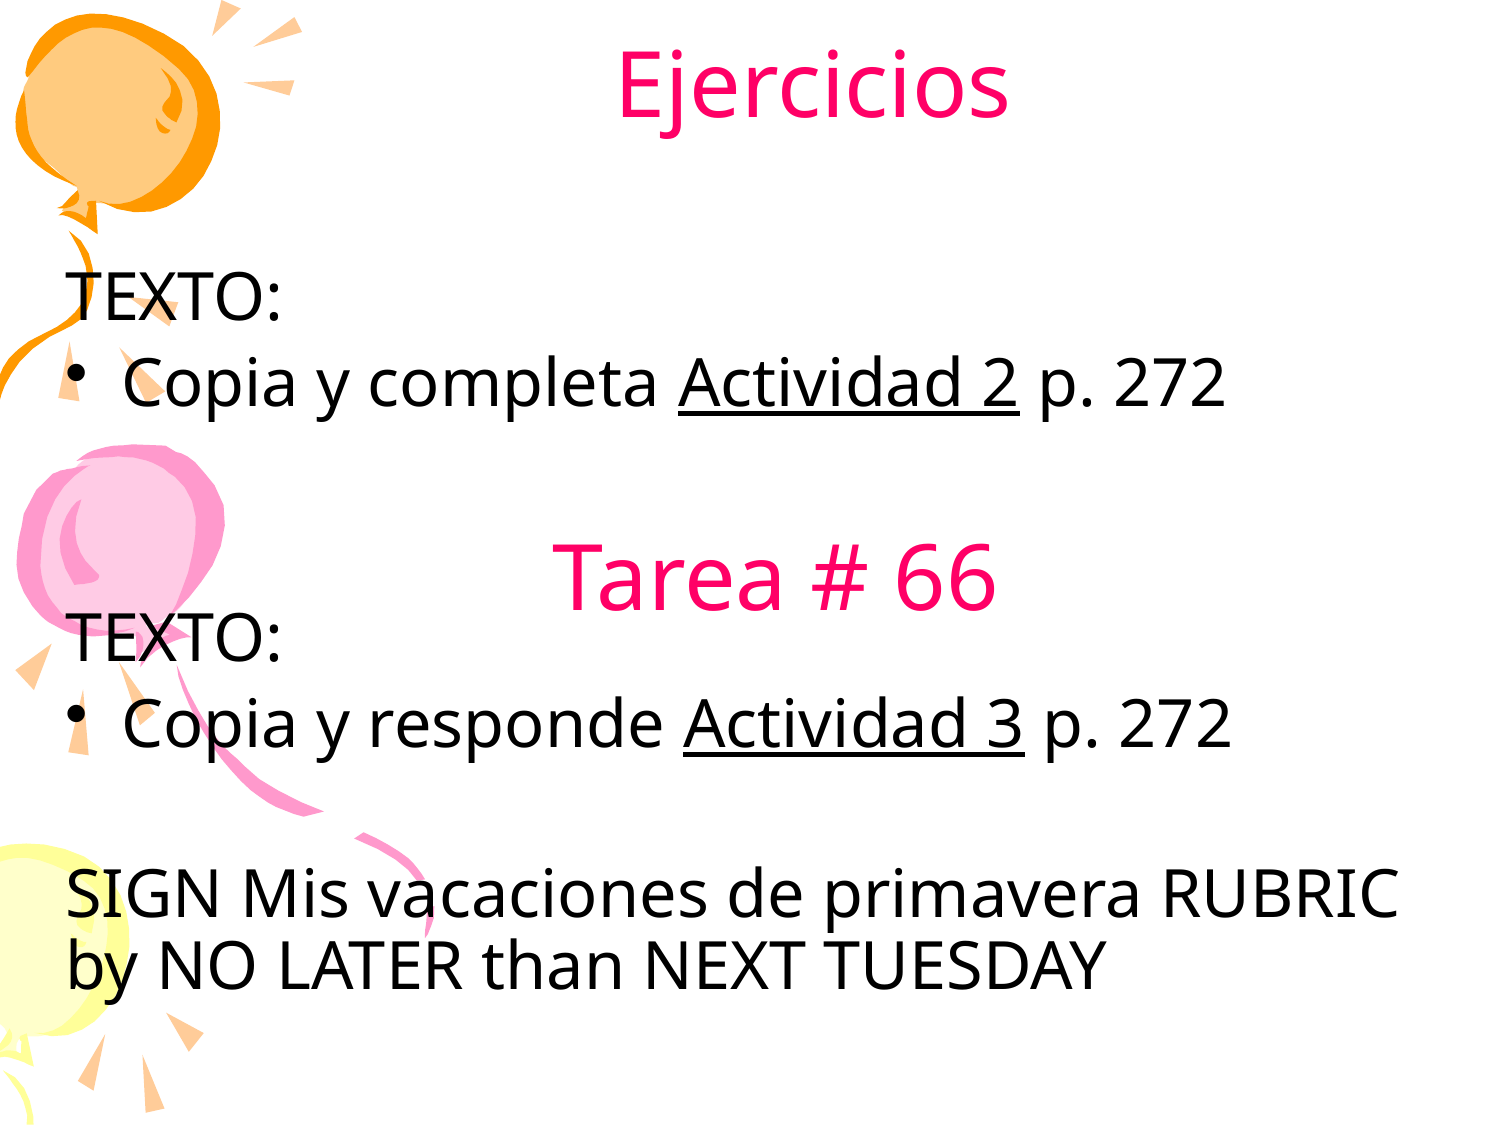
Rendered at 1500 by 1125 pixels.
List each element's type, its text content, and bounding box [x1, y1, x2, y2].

list TEXTO: Copia y completa Actividad 2 p. 272 TEXTO: Copia y responde Actividad 3 p. 272 SIGN Mis vacaciones de primavera RUBRIC by NO LATER than NEXT TUESDAY [50, 162, 1463, 1088]
text_box Tarea # 66 [99, 492, 1453, 638]
title Ejercicios [137, 0, 1490, 145]
